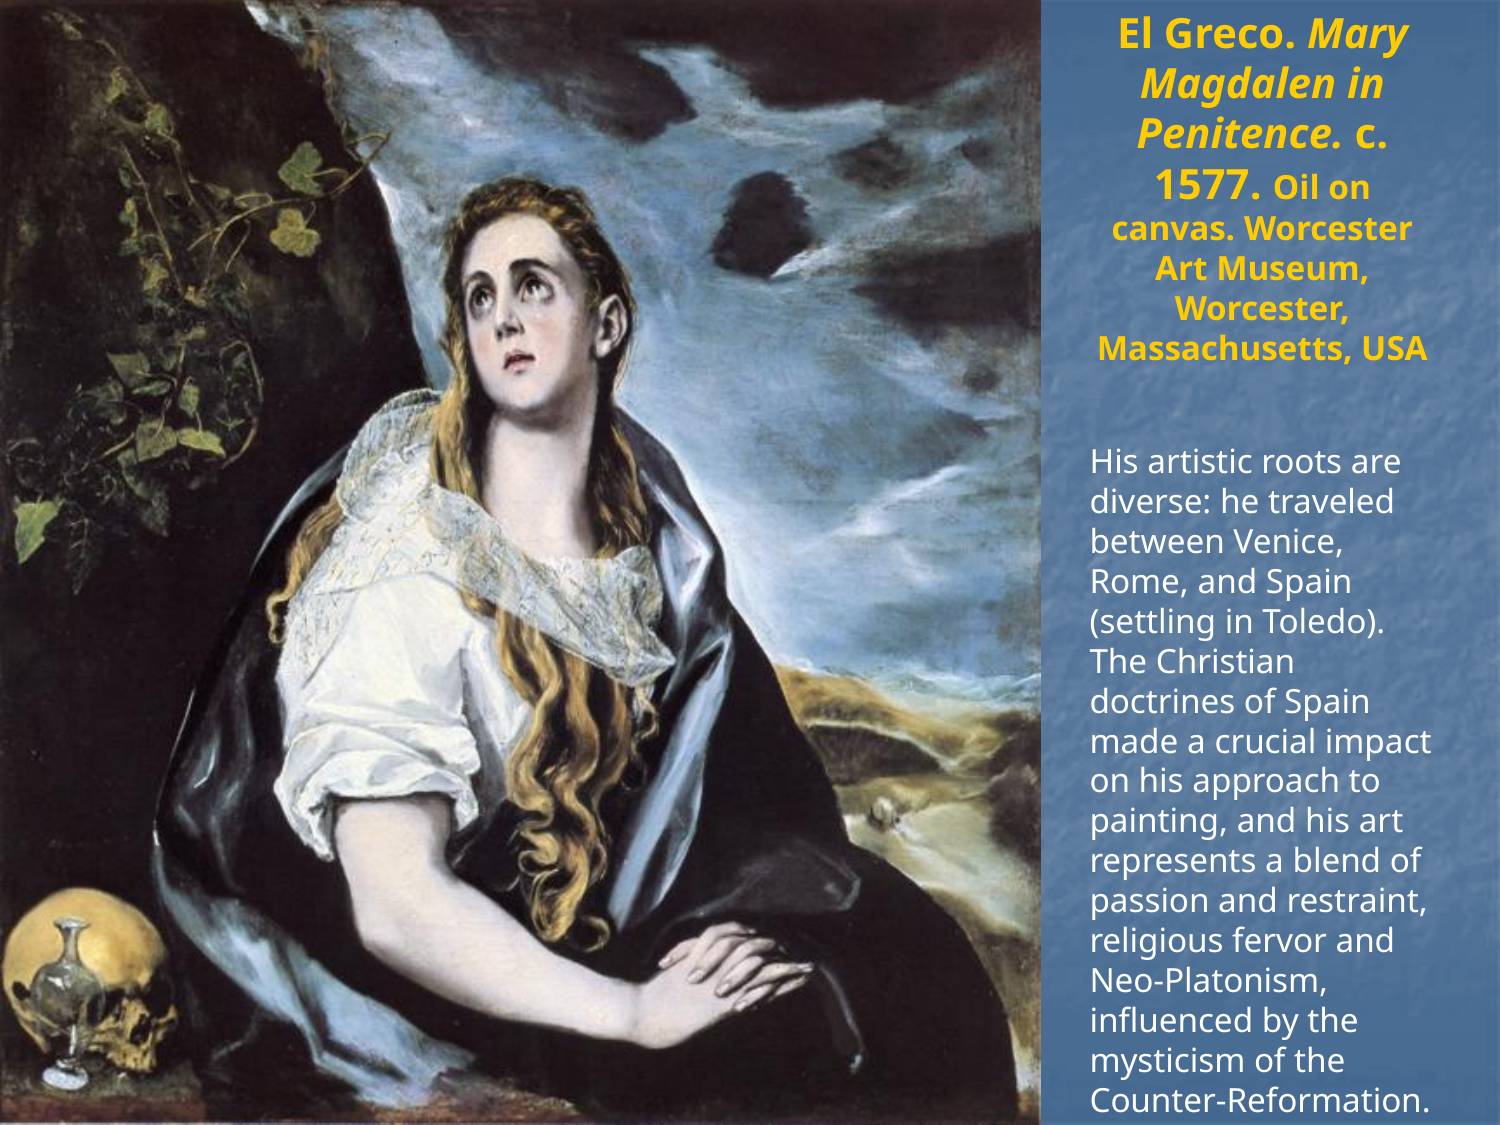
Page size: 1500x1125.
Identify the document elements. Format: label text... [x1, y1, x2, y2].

text_box El Greco. Mary Magdalen in Penitence. c. 1577. Oil on canvas. Worcester Art Museum, Worcester, Massachusetts, USA His artistic roots are diverse: he traveled between Venice, Rome, and Spain (settling in Toledo). The Christian doctrines of Spain made a crucial impact on his approach to painting, and his art represents a blend of passion and restraint, religious fervor and Neo-Platonism, influenced by the mysticism of the Counter-Reformation. [1074, 0, 1450, 1125]
picture [0, 0, 1041, 1125]
